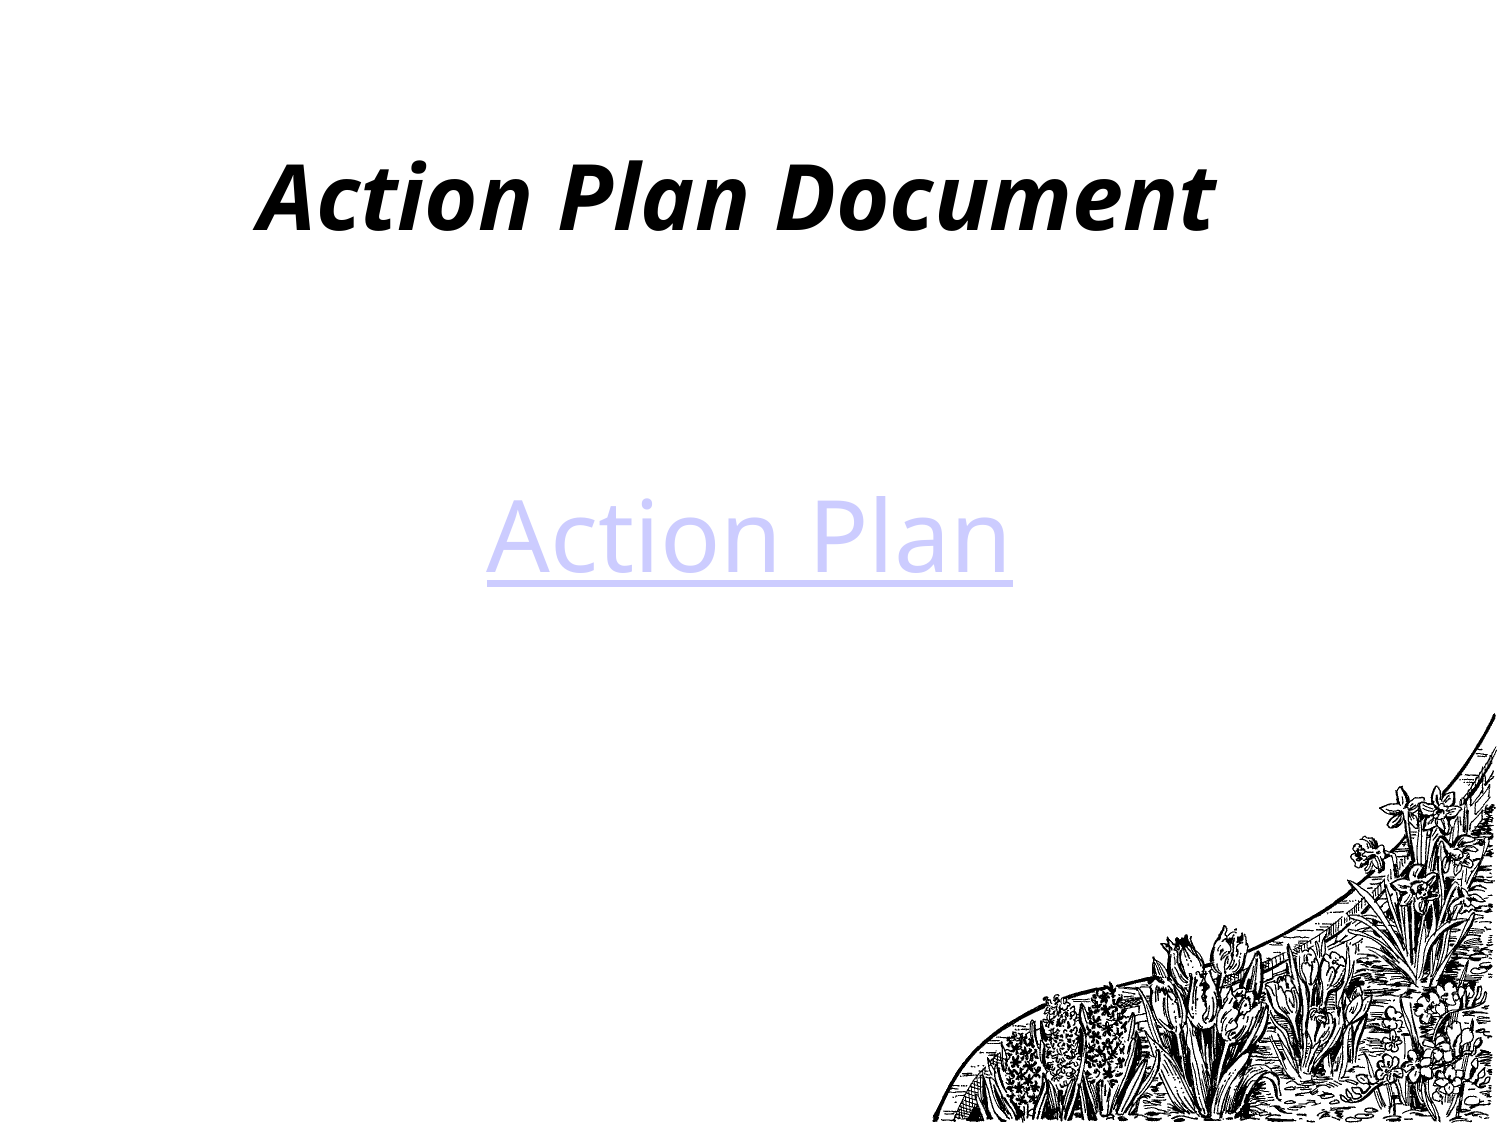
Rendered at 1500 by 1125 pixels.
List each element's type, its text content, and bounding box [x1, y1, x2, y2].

picture [930, 711, 1500, 1125]
title Action Plan Document [112, 99, 1388, 288]
list Action Plan [112, 324, 1388, 1001]
